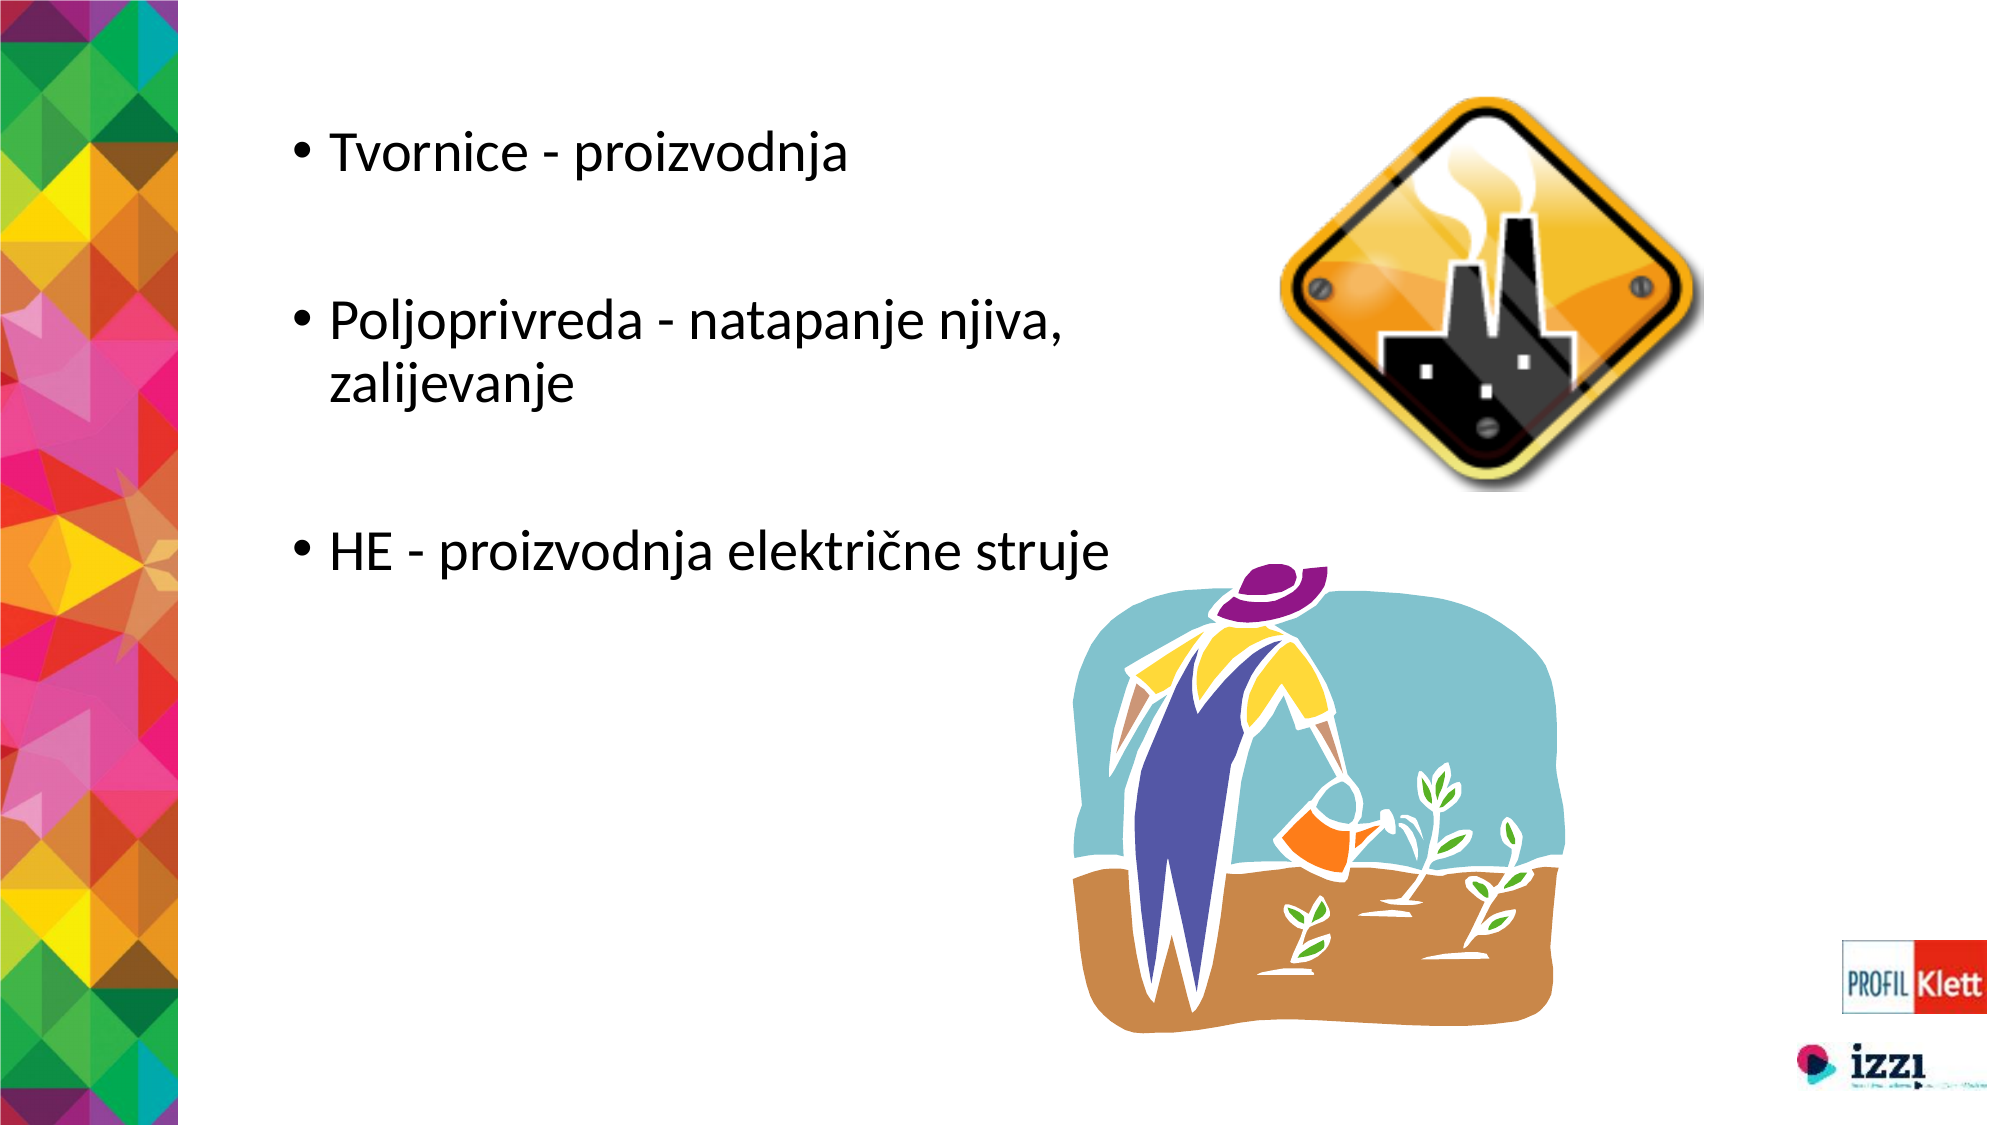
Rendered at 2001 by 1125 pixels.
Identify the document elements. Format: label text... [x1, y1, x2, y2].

list Tvornice - proizvodnja Poljoprivreda - natapanje njiva, zalijevanje HE - proizvodnja električne struje [277, 113, 1161, 857]
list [1070, 562, 1567, 1035]
picture [1271, 90, 1705, 492]
picture [1842, 940, 1987, 1014]
picture [1, 2, 178, 1124]
picture [1797, 1042, 1987, 1091]
